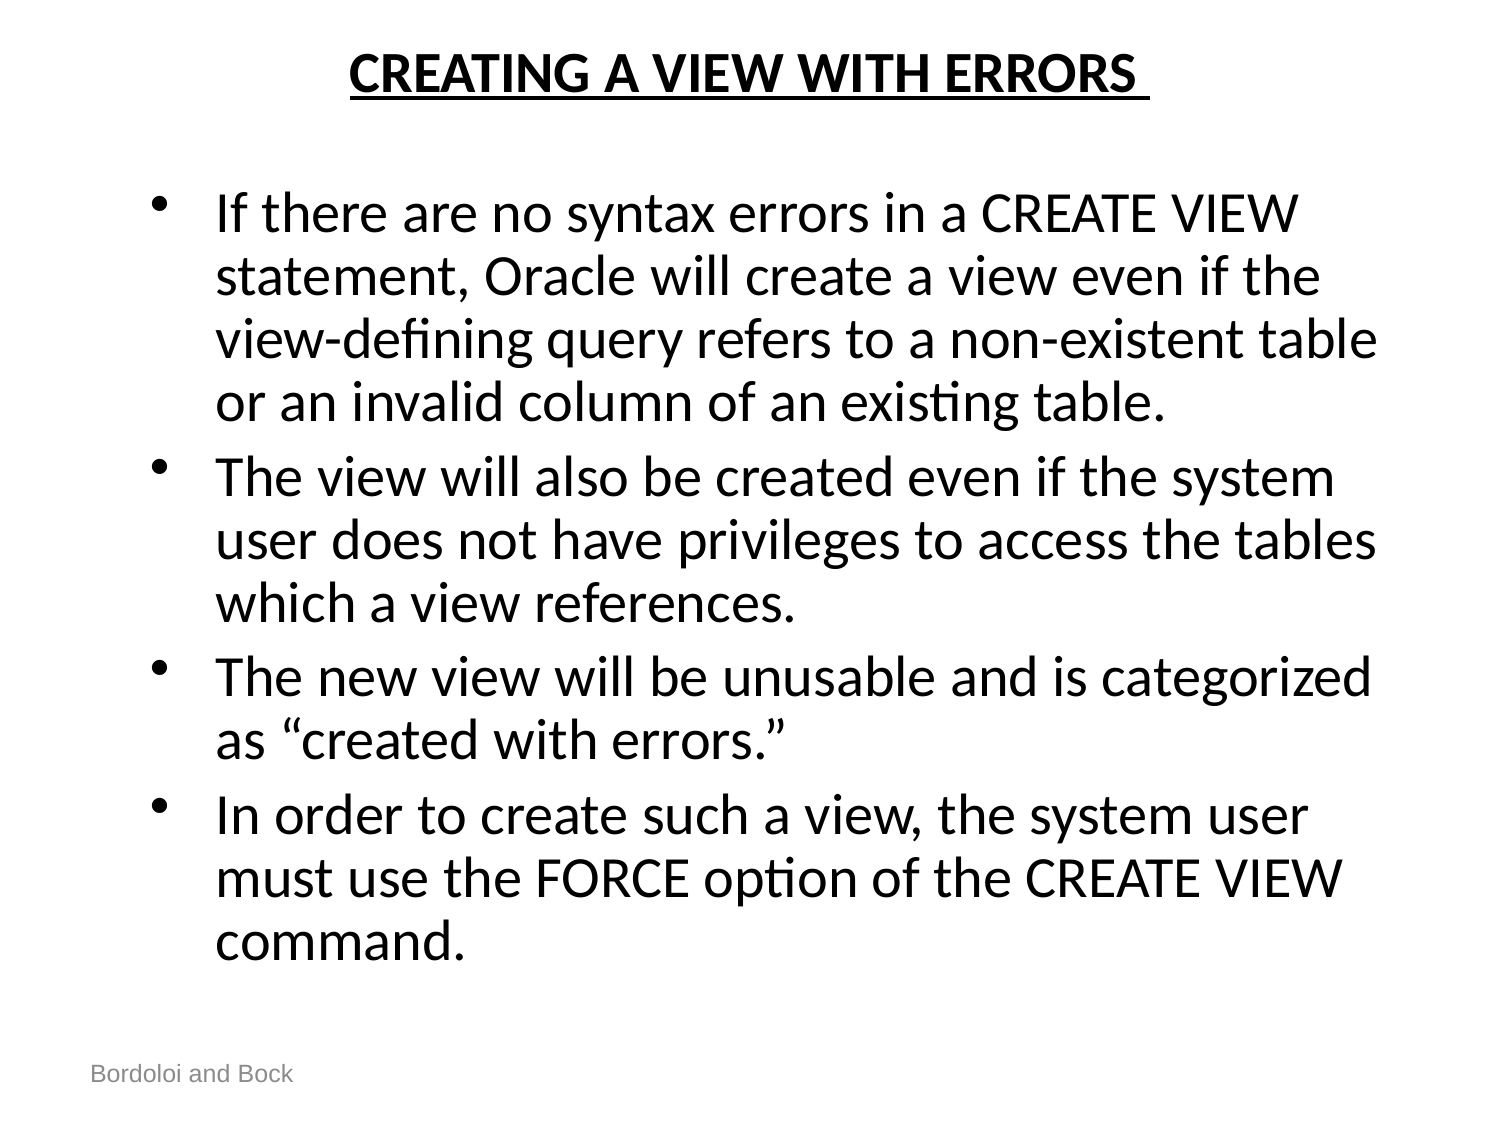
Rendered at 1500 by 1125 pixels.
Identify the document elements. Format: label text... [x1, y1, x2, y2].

slide_number Bordoloi and Bock [75, 1042, 425, 1103]
title CREATING A VIEW WITH ERRORS [112, 0, 1388, 163]
list If there are no syntax errors in a CREATE VIEW statement, Oracle will create a view even if the view-defining query refers to a non-existent table or an invalid column of an existing table. The view will also be created even if the system user does not have privileges to access the tables which a view references. The new view will be unusable and is categorized as “created with errors.” In order to create such a view, the system user must use the FORCE option of the CREATE VIEW command. [50, 174, 1400, 1038]
